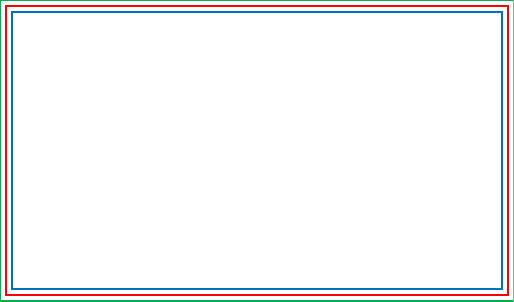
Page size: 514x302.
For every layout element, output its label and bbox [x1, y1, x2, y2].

text_box [0, 0, 514, 301]
